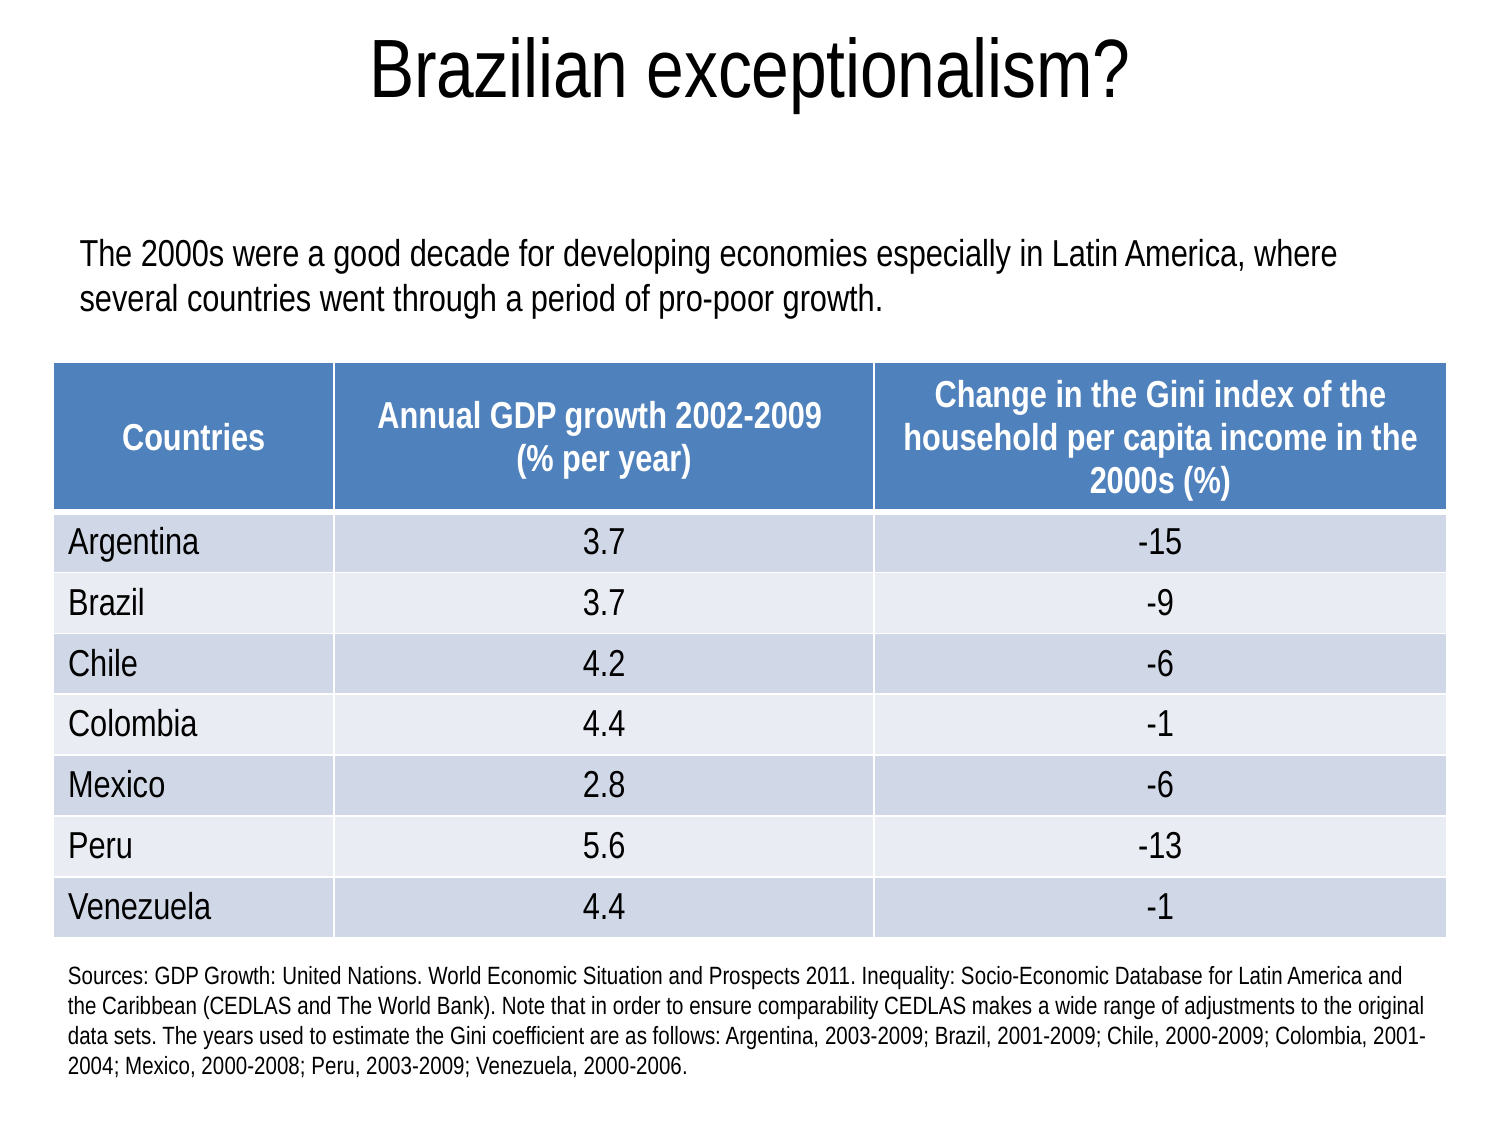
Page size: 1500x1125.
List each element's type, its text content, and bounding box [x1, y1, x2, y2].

table_cell 2.8 [335, 756, 873, 815]
table_cell -1 [875, 878, 1446, 937]
table_cell -6 [875, 756, 1446, 815]
table_cell Colombia [54, 695, 333, 754]
table_header Change in the Gini index of the household per capita income in the 2000s (%) [875, 363, 1446, 509]
table_header Annual GDP growth 2002-2009 (% per year) [335, 363, 873, 509]
text_box Sources: GDP Growth: United Nations. World Economic Situation and Prospects 2011. Inequality: Socio-Economic Database for Latin America and the Caribbean (CEDLAS and The World Bank). Note that in order to ensure comparability CEDLAS makes a wide range of adjustments to the original data sets. The years used to estimate the Gini coefficient are as follows: Argentina, 2003-2009; Brazil, 2001-2009; Chile, 2000-2009; Colombia, 2001-2004; Mexico, 2000-2008; Peru, 2003-2009; Venezuela, 2000-2006. [53, 952, 1447, 1087]
table_cell Argentina [54, 515, 333, 572]
table_cell Chile [54, 634, 333, 693]
table_cell Brazil [54, 573, 333, 633]
table_cell -15 [875, 515, 1446, 572]
table_cell 4.2 [335, 634, 873, 693]
text_box The 2000s were a good decade for developing economies especially in Latin America, where several countries went through a period of pro-poor growth. [64, 221, 1447, 327]
table_cell 5.6 [335, 817, 873, 876]
table_cell Mexico [54, 756, 333, 815]
table_cell 4.4 [335, 695, 873, 754]
table_cell -6 [875, 634, 1446, 693]
table_cell 4.4 [335, 878, 873, 937]
table_cell 3.7 [335, 573, 873, 633]
table_cell -1 [875, 695, 1446, 754]
table_cell Peru [54, 817, 333, 876]
table_cell Venezuela [54, 878, 333, 937]
table_cell -9 [875, 573, 1446, 633]
title Brazilian exceptionalism? [75, 7, 1425, 195]
table_cell -13 [875, 817, 1446, 876]
table_cell 3.7 [335, 515, 873, 572]
table_header Countries [54, 363, 333, 509]
